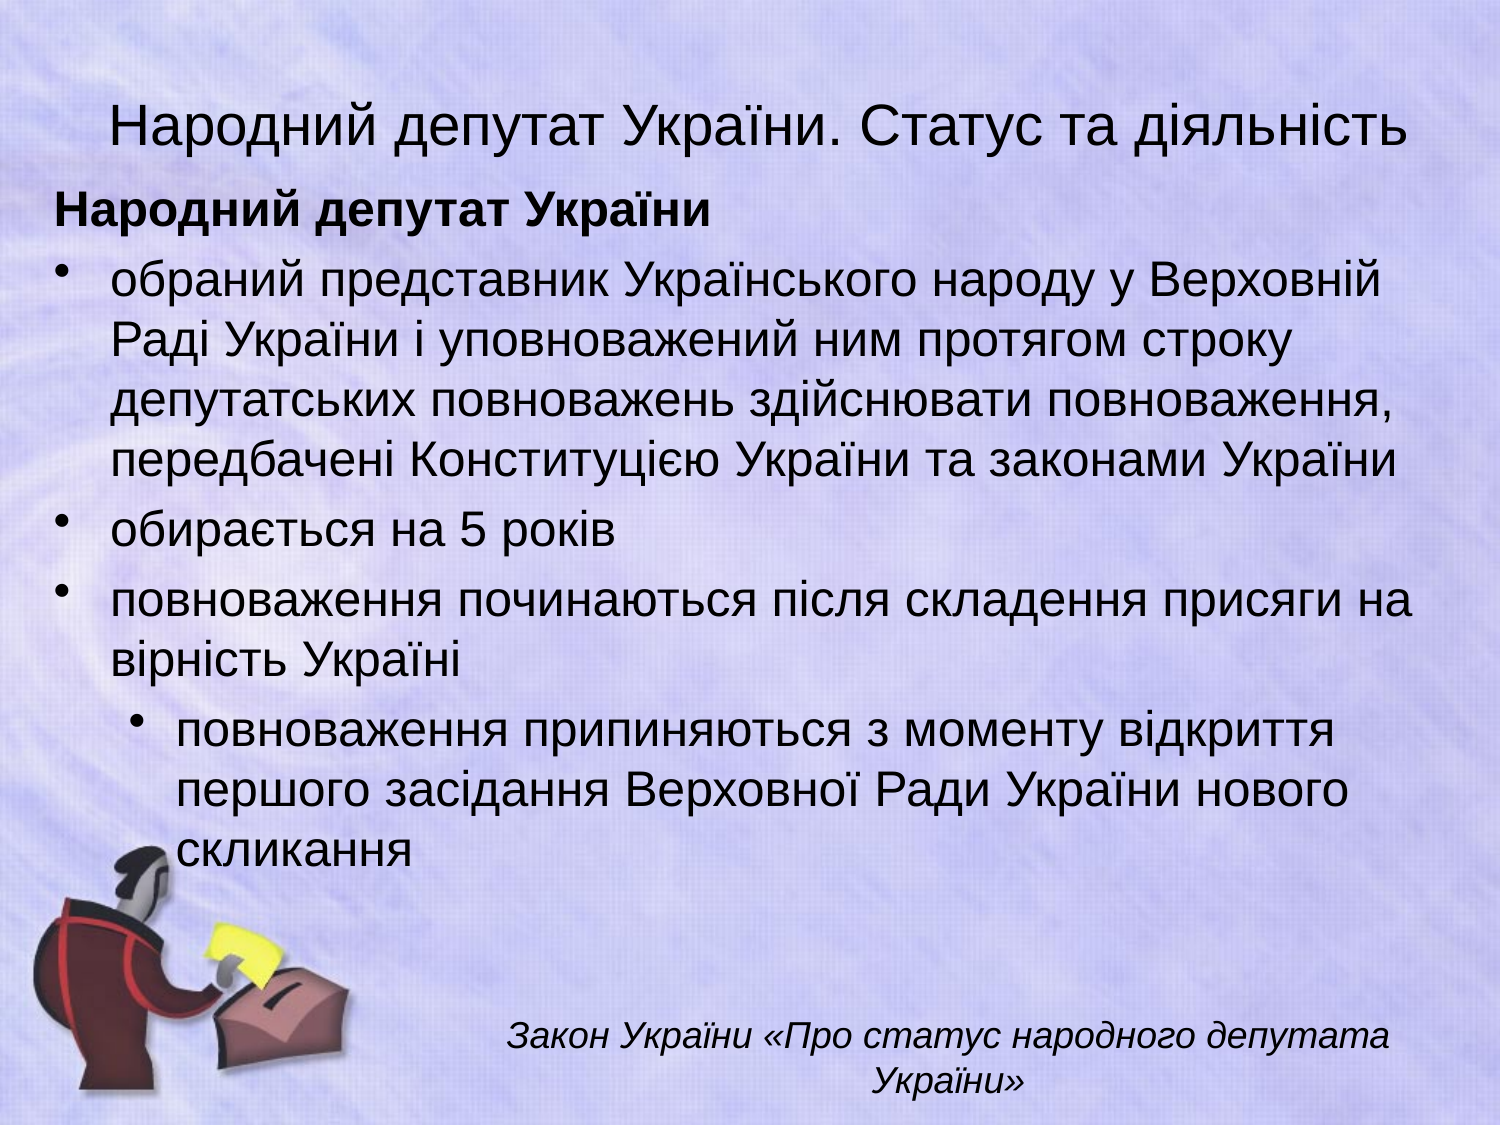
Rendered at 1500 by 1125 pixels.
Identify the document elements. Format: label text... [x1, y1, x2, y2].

title Народний депутат України. Статус та діяльність [38, 44, 1480, 165]
list Народний депутат України обраний представник Українського народу у Верховній Раді України і уповноважений ним протягом строку депутатських повноважень здійснювати повноваження, передбачені Конституцією України та законами України обирається на 5 років повноваження починаються після складення присяги на вірність Україні повноваження припиняються з моменту відкриття першого засідання Верховної Ради України нового скликання [38, 168, 1480, 925]
text_box Закон України «Про статус народного депутата України» [414, 1009, 1483, 1103]
picture [0, 0, 1500, 1125]
